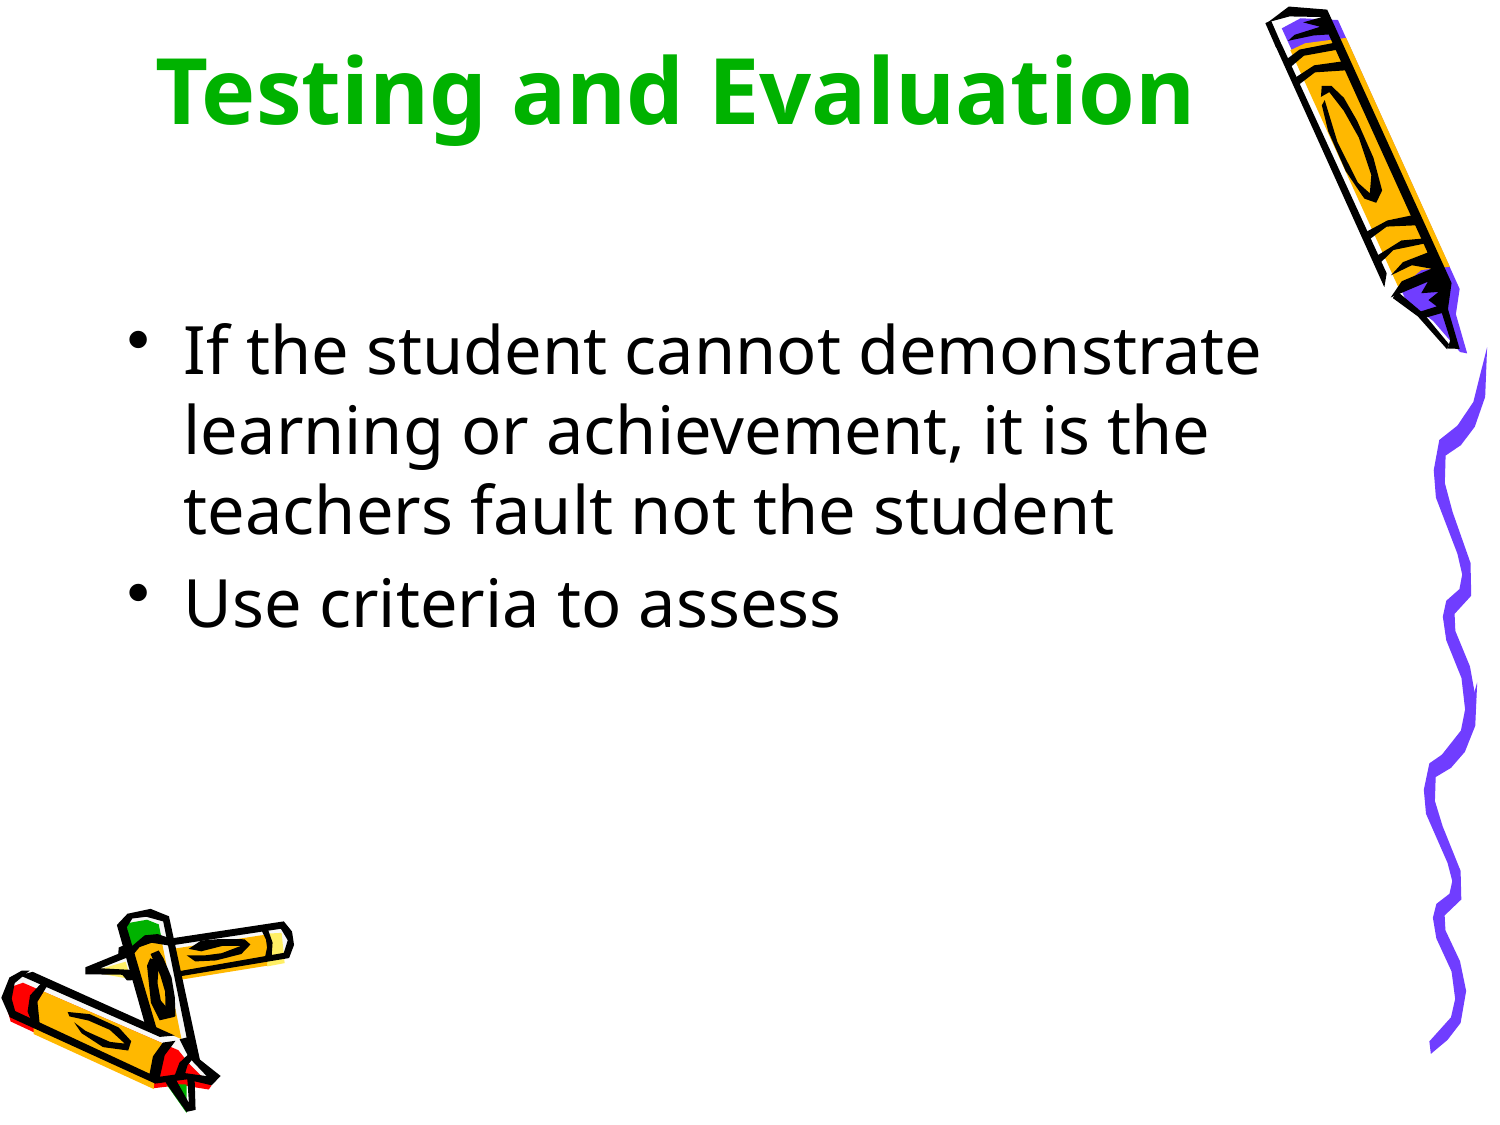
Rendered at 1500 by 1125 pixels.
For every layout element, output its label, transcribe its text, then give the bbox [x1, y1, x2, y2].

title Testing and Evaluation [112, 24, 1240, 151]
list If the student cannot demonstrate learning or achievement, it is the teachers fault not the student Use criteria to assess [112, 299, 1376, 901]
